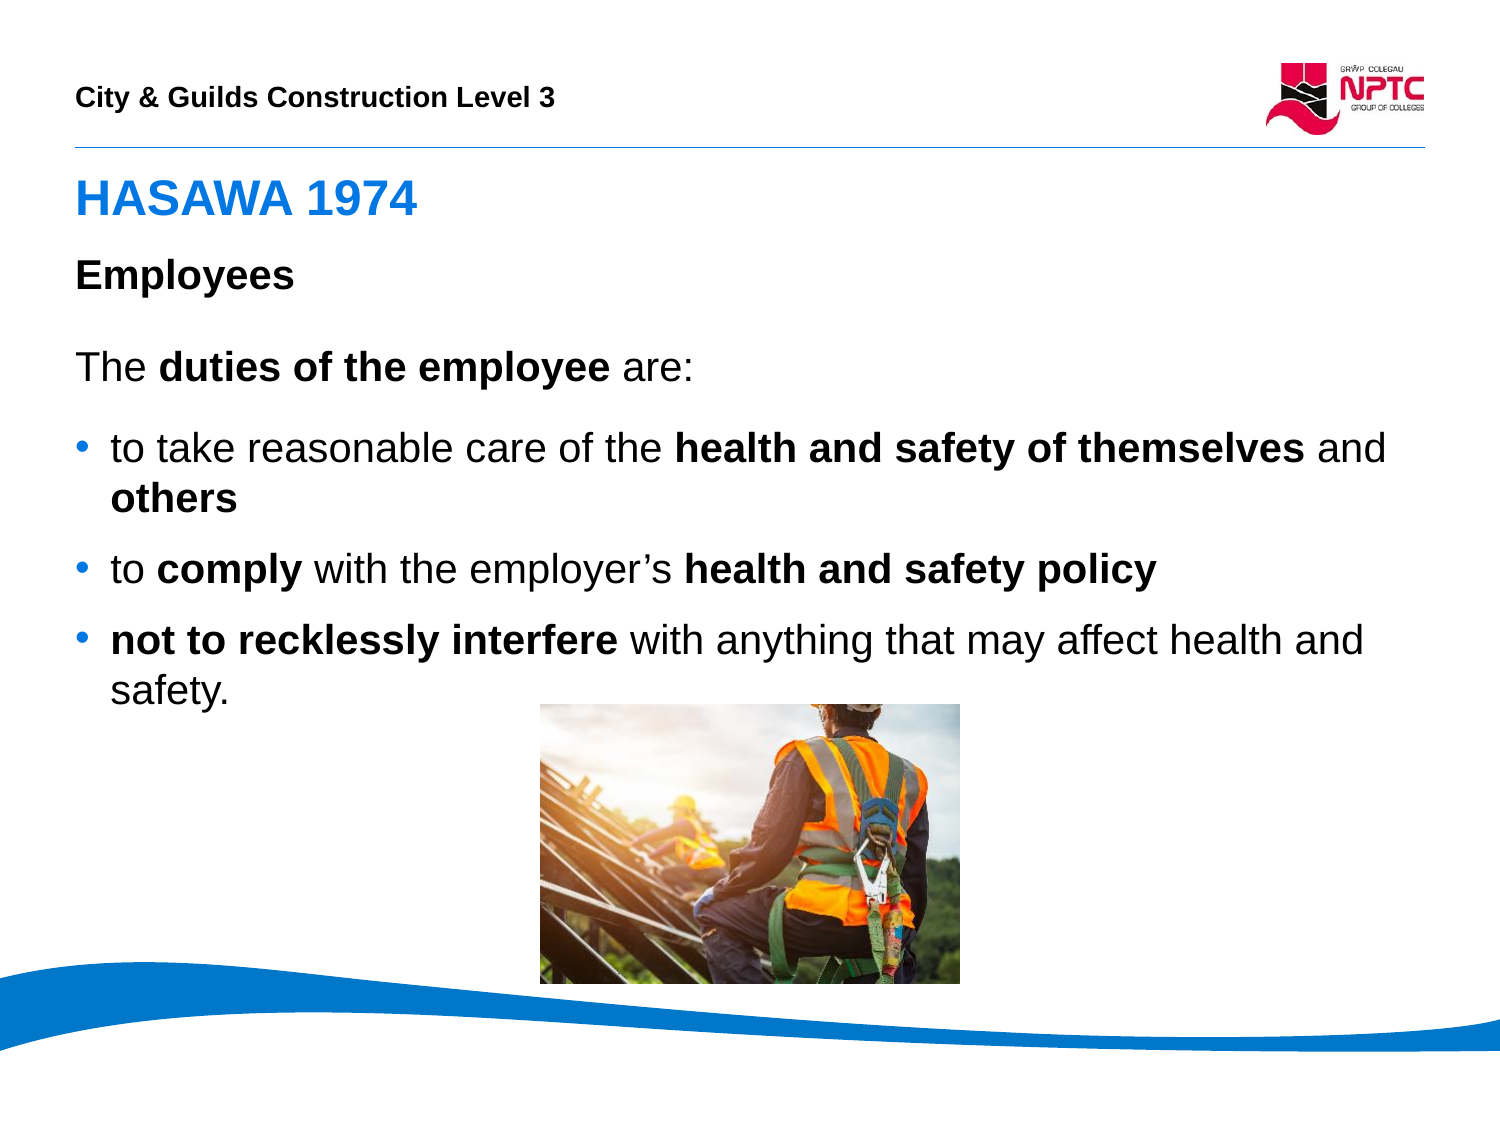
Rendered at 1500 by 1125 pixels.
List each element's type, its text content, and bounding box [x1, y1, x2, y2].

title HASAWA 1974 [74, 165, 1426, 229]
list Employees The duties of the employee are: to take reasonable care of the health and safety of themselves and others to comply with the employer’s health and safety policy not to recklessly interfere with anything that may affect health and safety. [74, 247, 1426, 946]
picture [1266, 63, 1424, 135]
picture [540, 703, 960, 984]
